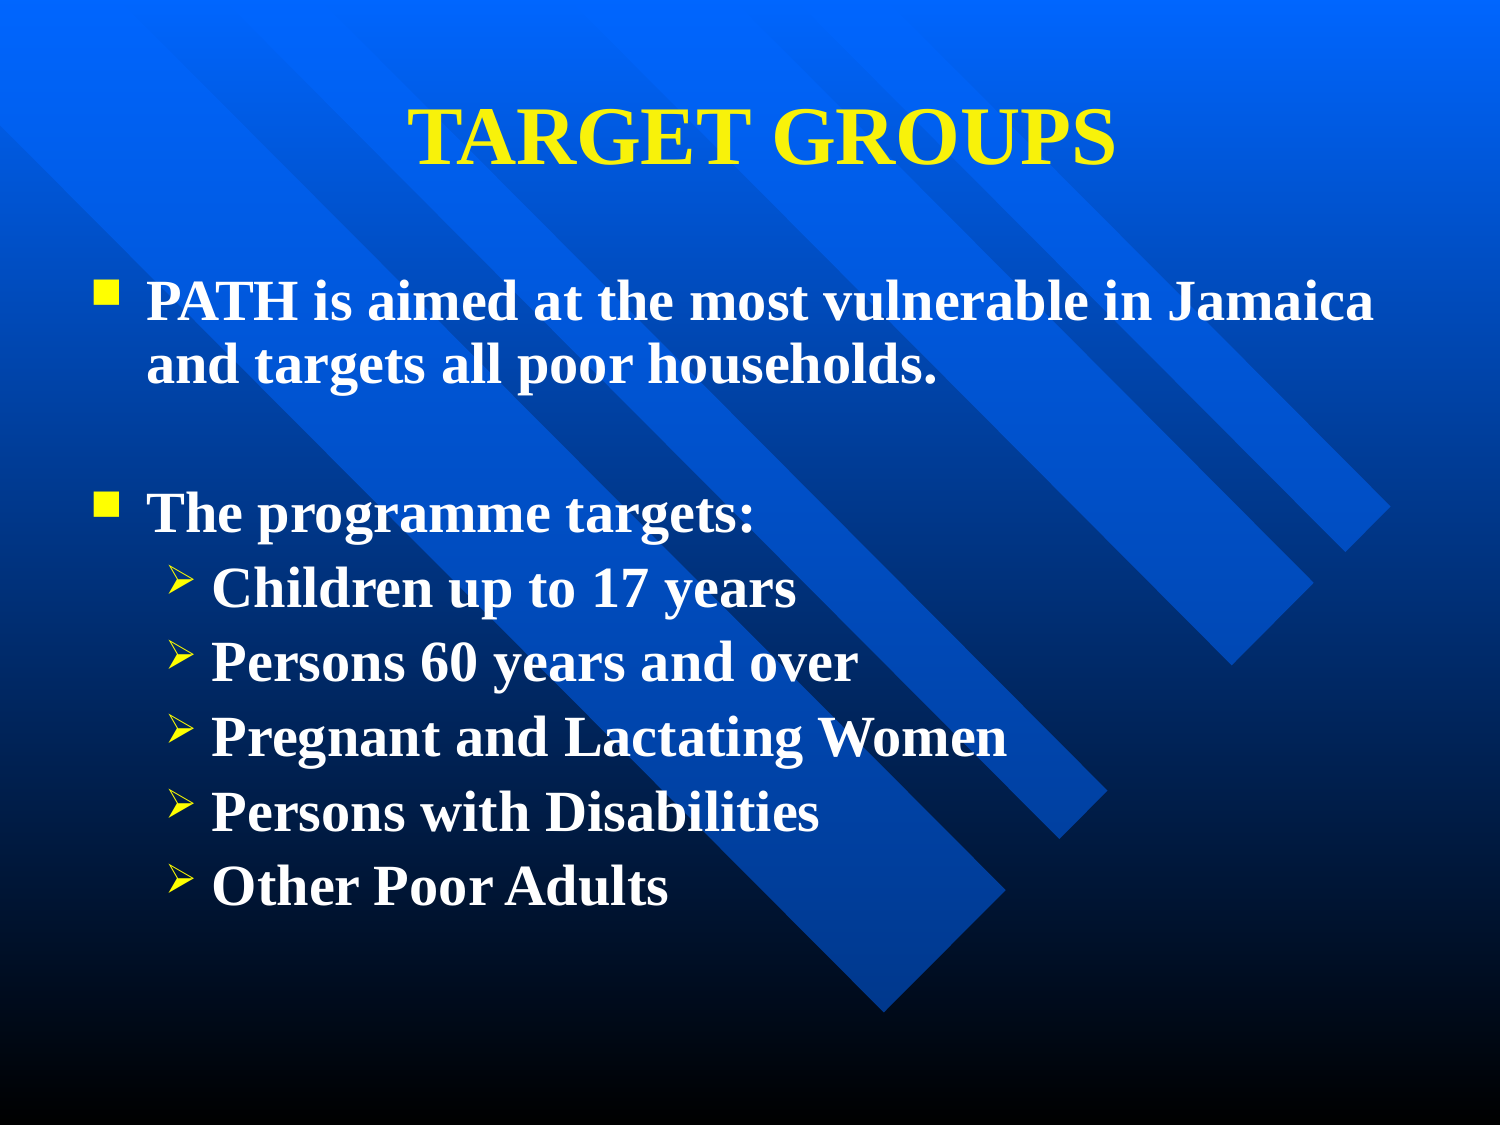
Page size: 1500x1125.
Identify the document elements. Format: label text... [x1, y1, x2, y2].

list PATH is aimed at the most vulnerable in Jamaica and targets all poor households. The programme targets: Children up to 17 years Persons 60 years and over Pregnant and Lactating Women Persons with Disabilities Other Poor Adults [74, 261, 1426, 1001]
title TARGET GROUPS [124, 49, 1401, 213]
